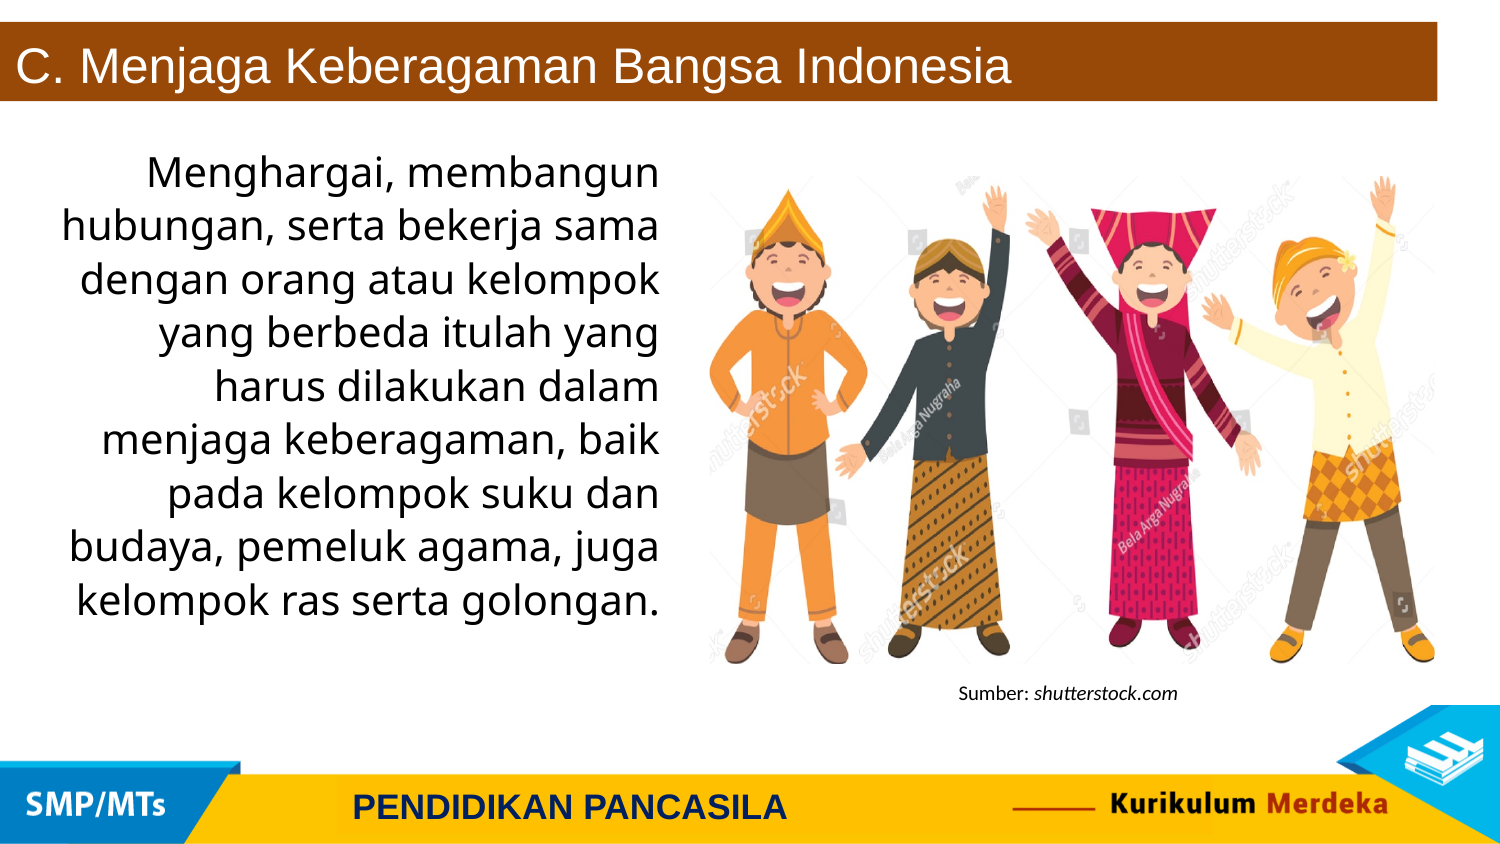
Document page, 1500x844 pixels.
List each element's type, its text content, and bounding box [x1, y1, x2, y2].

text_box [0, 705, 1500, 844]
text_box C. Menjaga Keberagaman Bangsa Indonesia [0, 20, 1439, 103]
text_box Menghargai, membangun hubungan, serta bekerja sama dengan orang atau kelompok yang berbeda itulah yang harus dilakukan dalam menjaga keberagaman, baik pada kelompok suku dan budaya, pemeluk agama, juga kelompok ras serta golongan. [0, 134, 675, 631]
text_box Sumber: shutterstock.com [943, 672, 1232, 704]
picture [709, 176, 1435, 664]
